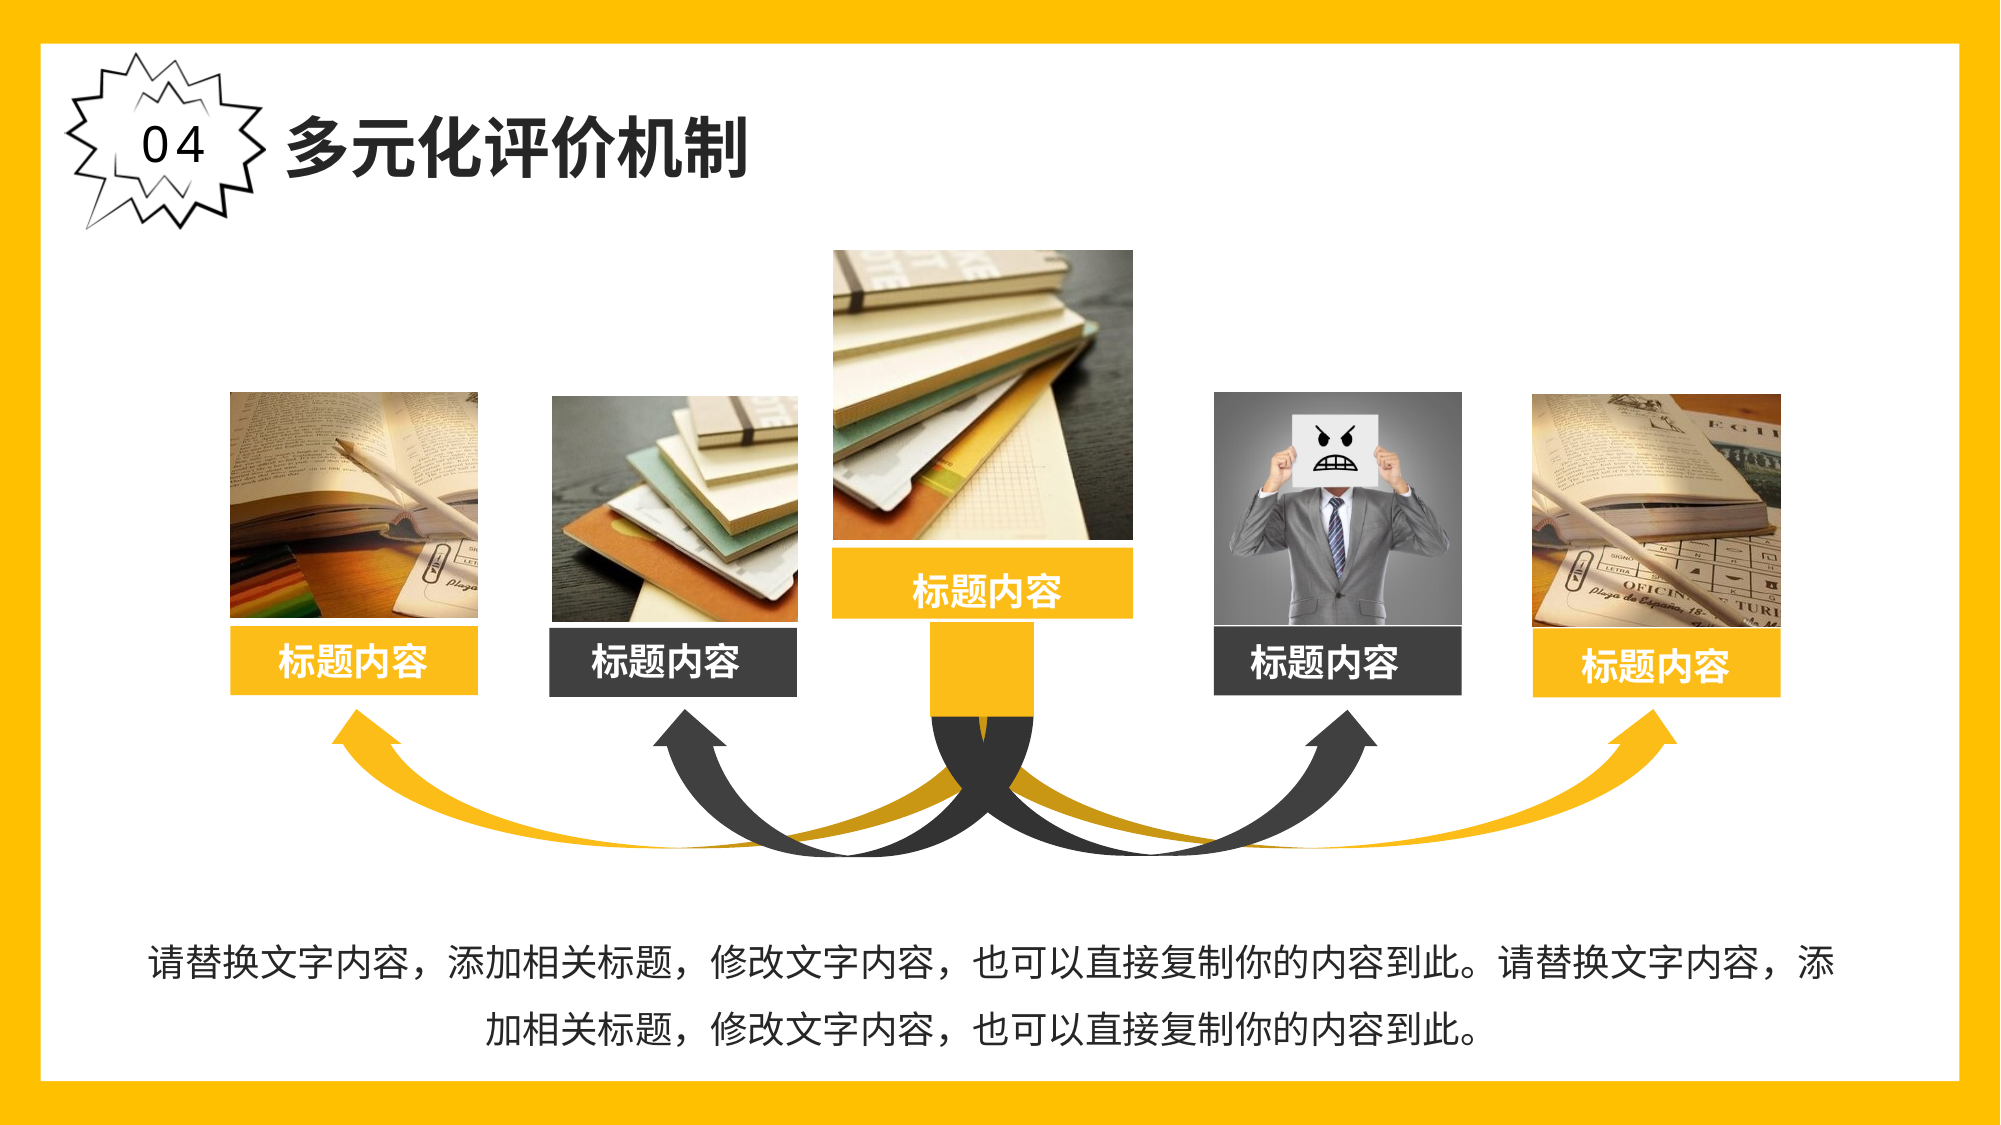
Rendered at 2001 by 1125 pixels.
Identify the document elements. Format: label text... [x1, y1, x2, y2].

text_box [64, 52, 275, 230]
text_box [139, 250, 1841, 898]
text_box 多元化评价机制 [275, 98, 852, 193]
text_box 请替换文字内容，添加相关标题，修改文字内容，也可以直接复制你的内容到此。请替换文字内容，添加相关标题，修改文字内容，也可以直接复制你的内容到此。 [128, 908, 1855, 1017]
